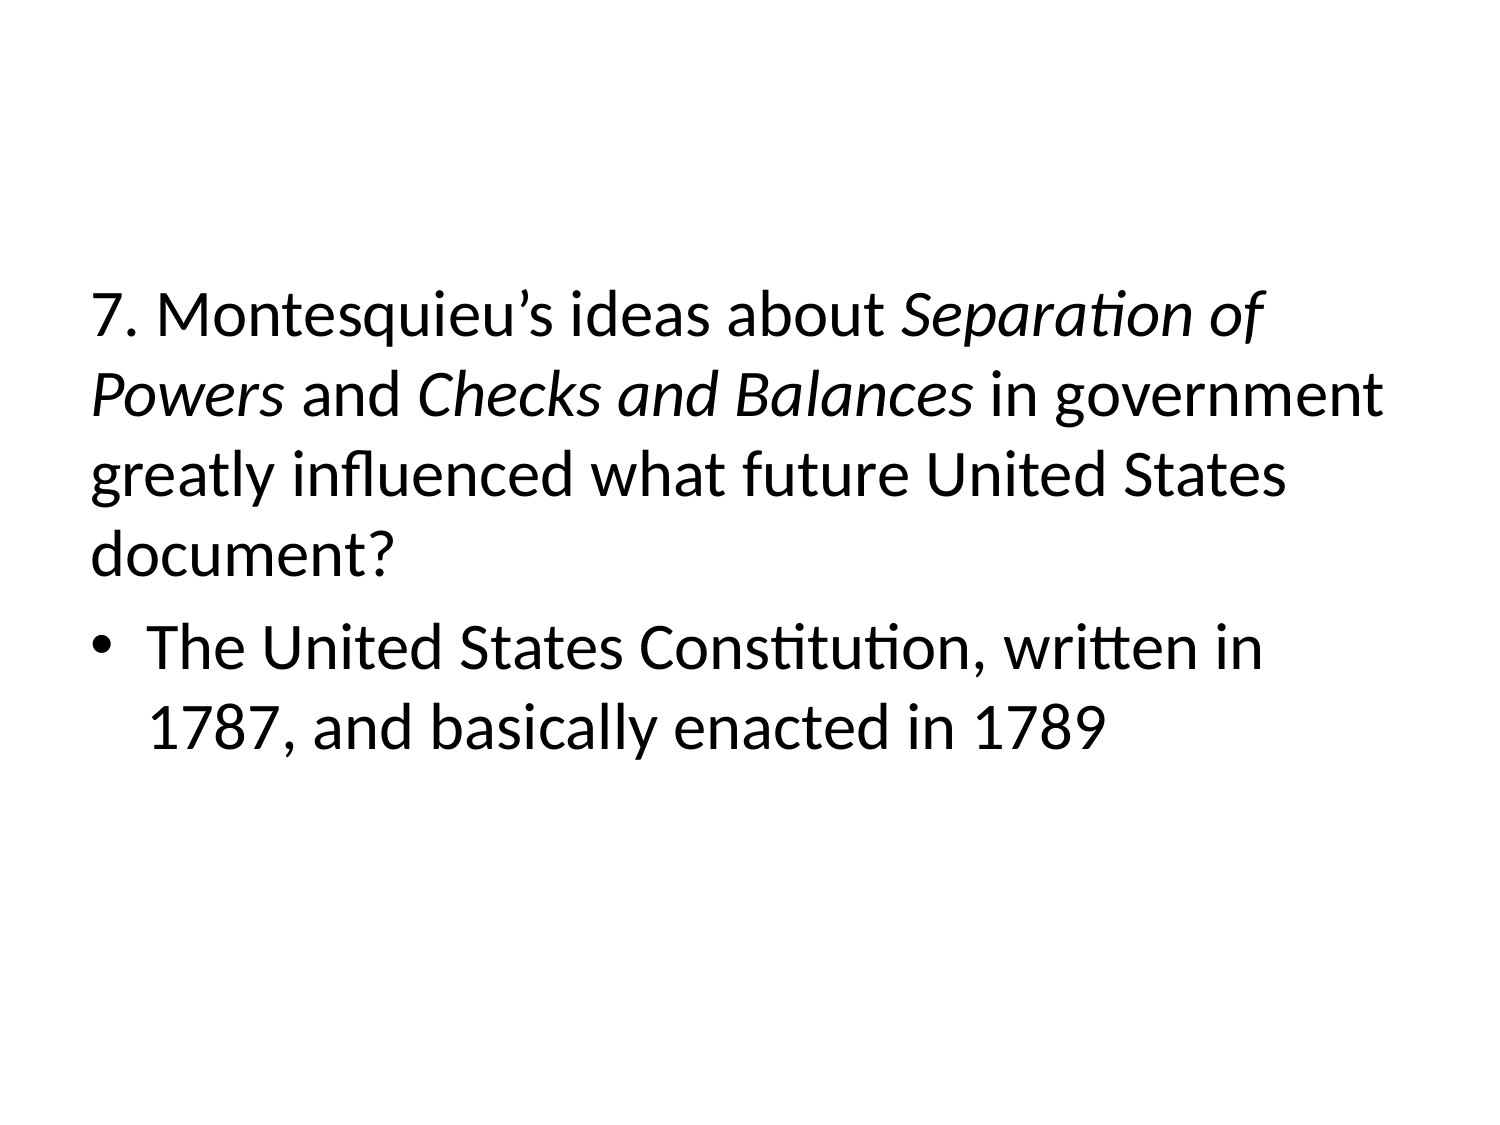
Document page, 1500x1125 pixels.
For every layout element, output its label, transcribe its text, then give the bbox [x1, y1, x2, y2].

list 7. Montesquieu’s ideas about Separation of Powers and Checks and Balances in government greatly influenced what future United States document? The United States Constitution, written in 1787, and basically enacted in 1789 [75, 262, 1425, 1005]
